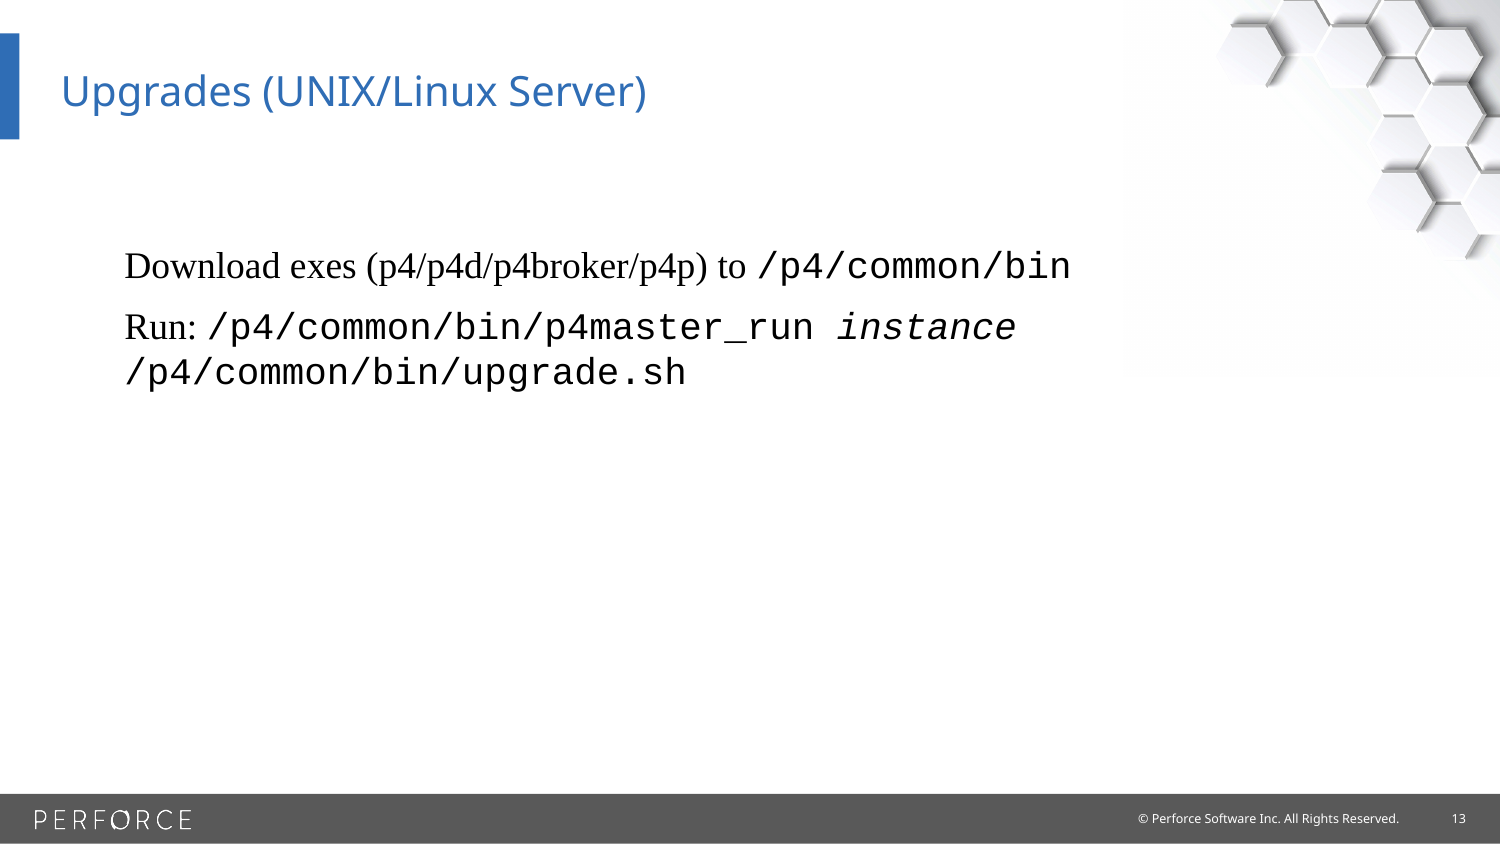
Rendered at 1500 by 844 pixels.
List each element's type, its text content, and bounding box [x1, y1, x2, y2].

text_box Download exes (p4/p4d/p4broker/p4p) to /p4/common/bin Run: /p4/common/bin/p4master_run instance /p4/common/bin/upgrade.sh [109, 171, 1273, 521]
title Upgrades (UNIX/Linux Server) [60, 41, 1222, 132]
picture [34, 808, 192, 831]
picture [1123, 0, 1500, 377]
